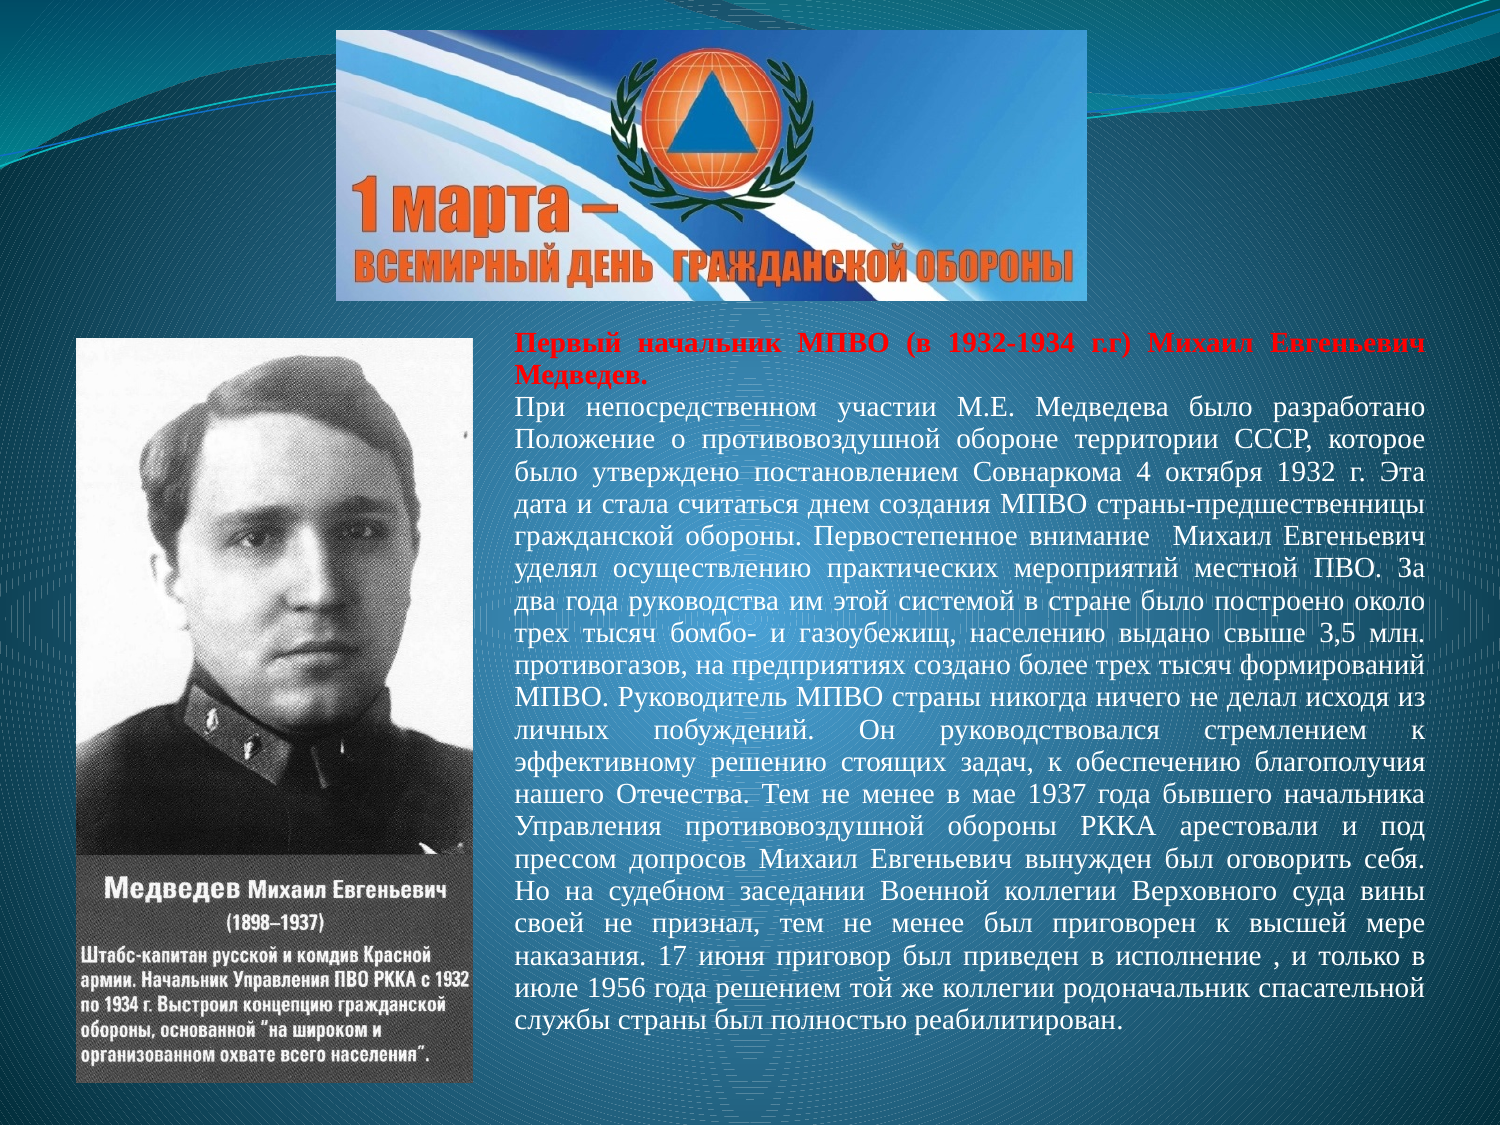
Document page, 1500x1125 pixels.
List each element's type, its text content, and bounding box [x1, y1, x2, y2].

table_header Первый начальник МПВО (в 1932-1934 г.г) Михаил Евгеньевич Медведев. При непосредственном участии М.Е. Медведева было разработано Положение о противовоздушной обороне территории СССР, которое было утверждено постановлением Совнаркома 4 октября 1932 г. Эта дата и стала считаться днем создания МПВО страны-предшественницы гражданской обороны. Первостепенное внимание Михаил Евгеньевич уделял осуществлению практических мероприятий местной ПВО. За два года руководства им этой системой в стране было построено около трех тысяч бомбо- и газоубежищ, населению выдано свыше 3,5 млн. противогазов, на предприятиях создано более трех тысяч формирований МПВО. Руководитель МПВО страны никогда ничего не делал исходя из личных побуждений. Он руководствовался стремлением к эффективному решению стоящих задач, к обеспечению благополучия нашего Отечества. Тем не менее в мае 1937 года бывшего начальника Управления противовоздушной обороны РККА арестовали и под прессом допросов Михаил Евгеньевич вынужден был оговорить себя. Но на судебном заседании Военной коллегии Верховного суда вины своей не признал, тем не менее был приговорен к высшей мере наказания. 17 июня приговор был приведен в исполнение , и только в июле 1956 года решением той же коллегии родоначальник спасательной службы страны был полностью реабилитирован. [506, 326, 1435, 1036]
table_header [89, 326, 506, 1036]
picture [76, 337, 474, 1083]
picture [336, 30, 1087, 301]
